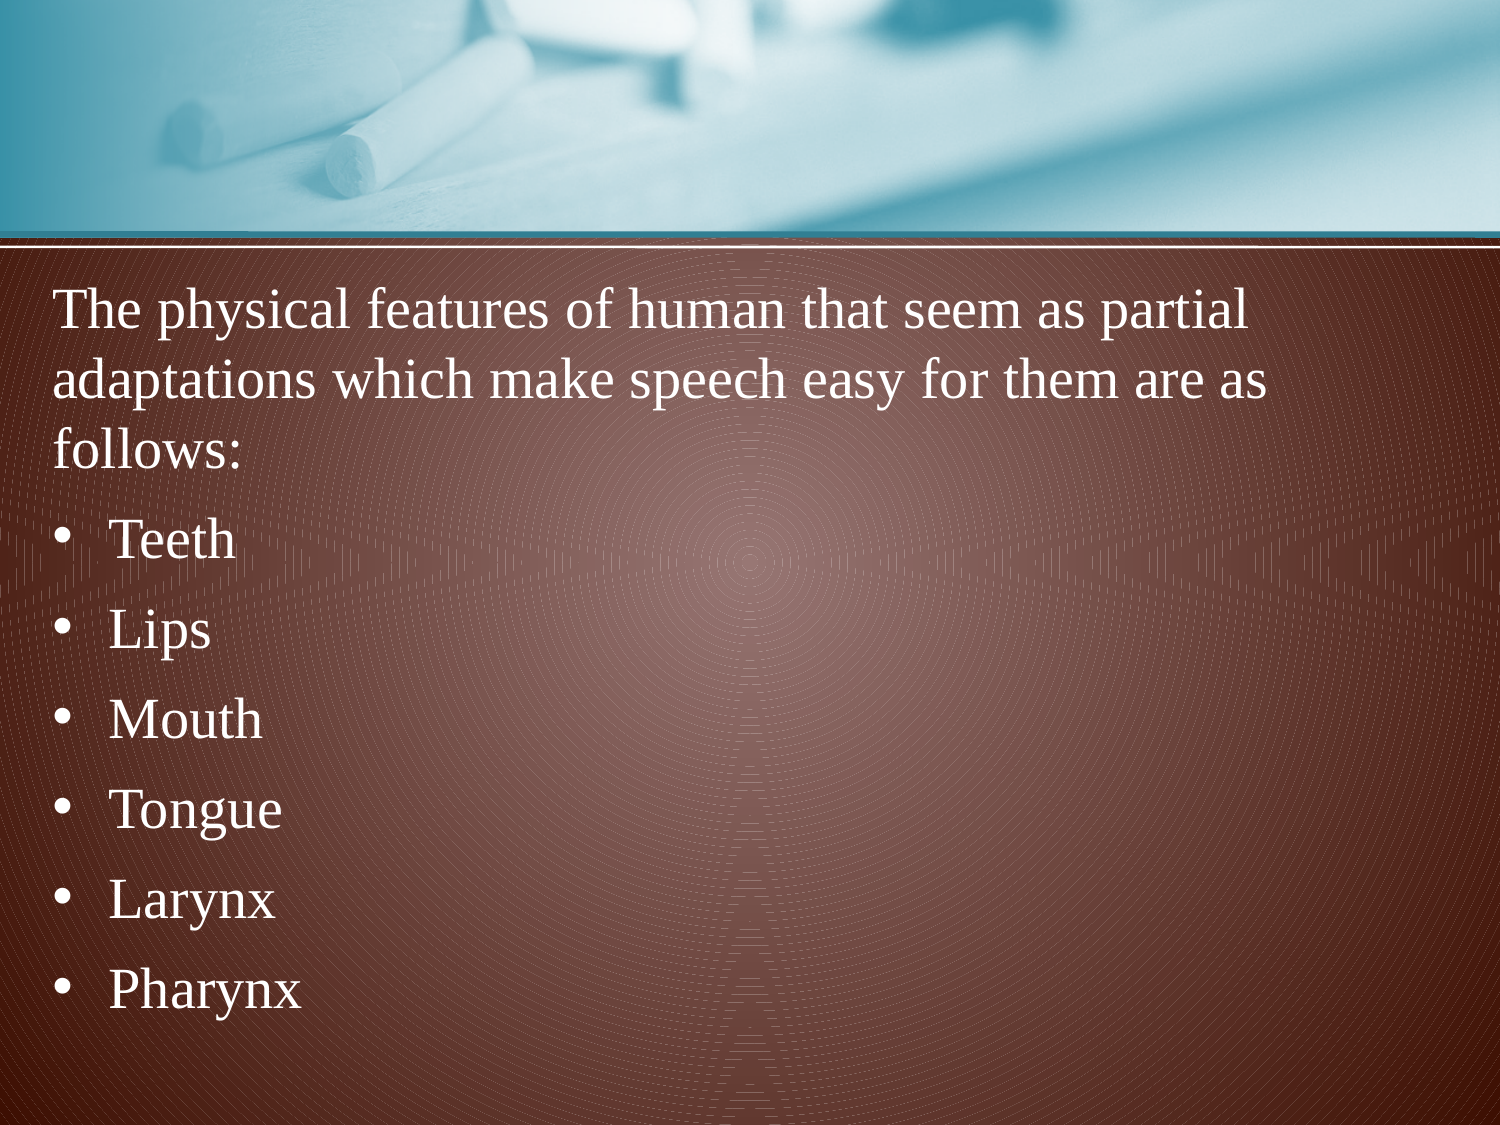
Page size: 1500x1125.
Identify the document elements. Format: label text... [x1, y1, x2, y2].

list The physical features of human that seem as partial adaptations which make speech easy for them are as follows: Teeth Lips Mouth Tongue Larynx Pharynx [37, 262, 1463, 1100]
